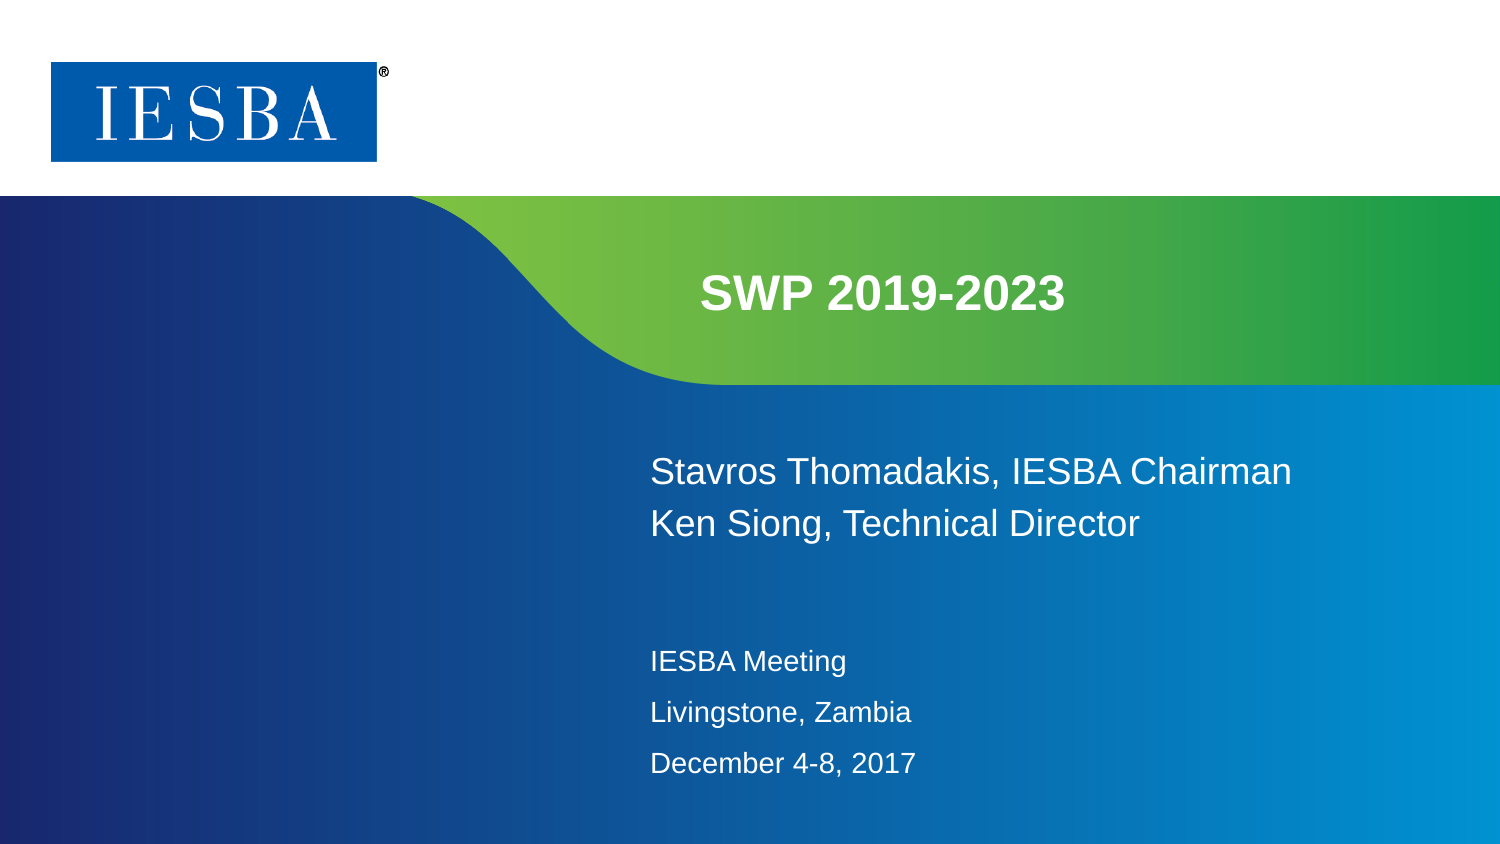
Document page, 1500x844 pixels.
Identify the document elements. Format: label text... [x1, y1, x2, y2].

title SWP 2019-2023 [699, 229, 1463, 352]
picture [51, 62, 389, 162]
subtitle IESBA Meeting Livingstone, Zambia December 4-8, 2017 [650, 642, 1450, 785]
text_box Stavros Thomadakis, IESBA Chairman Ken Siong, Technical Director [649, 446, 1475, 560]
picture [412, 196, 1500, 385]
